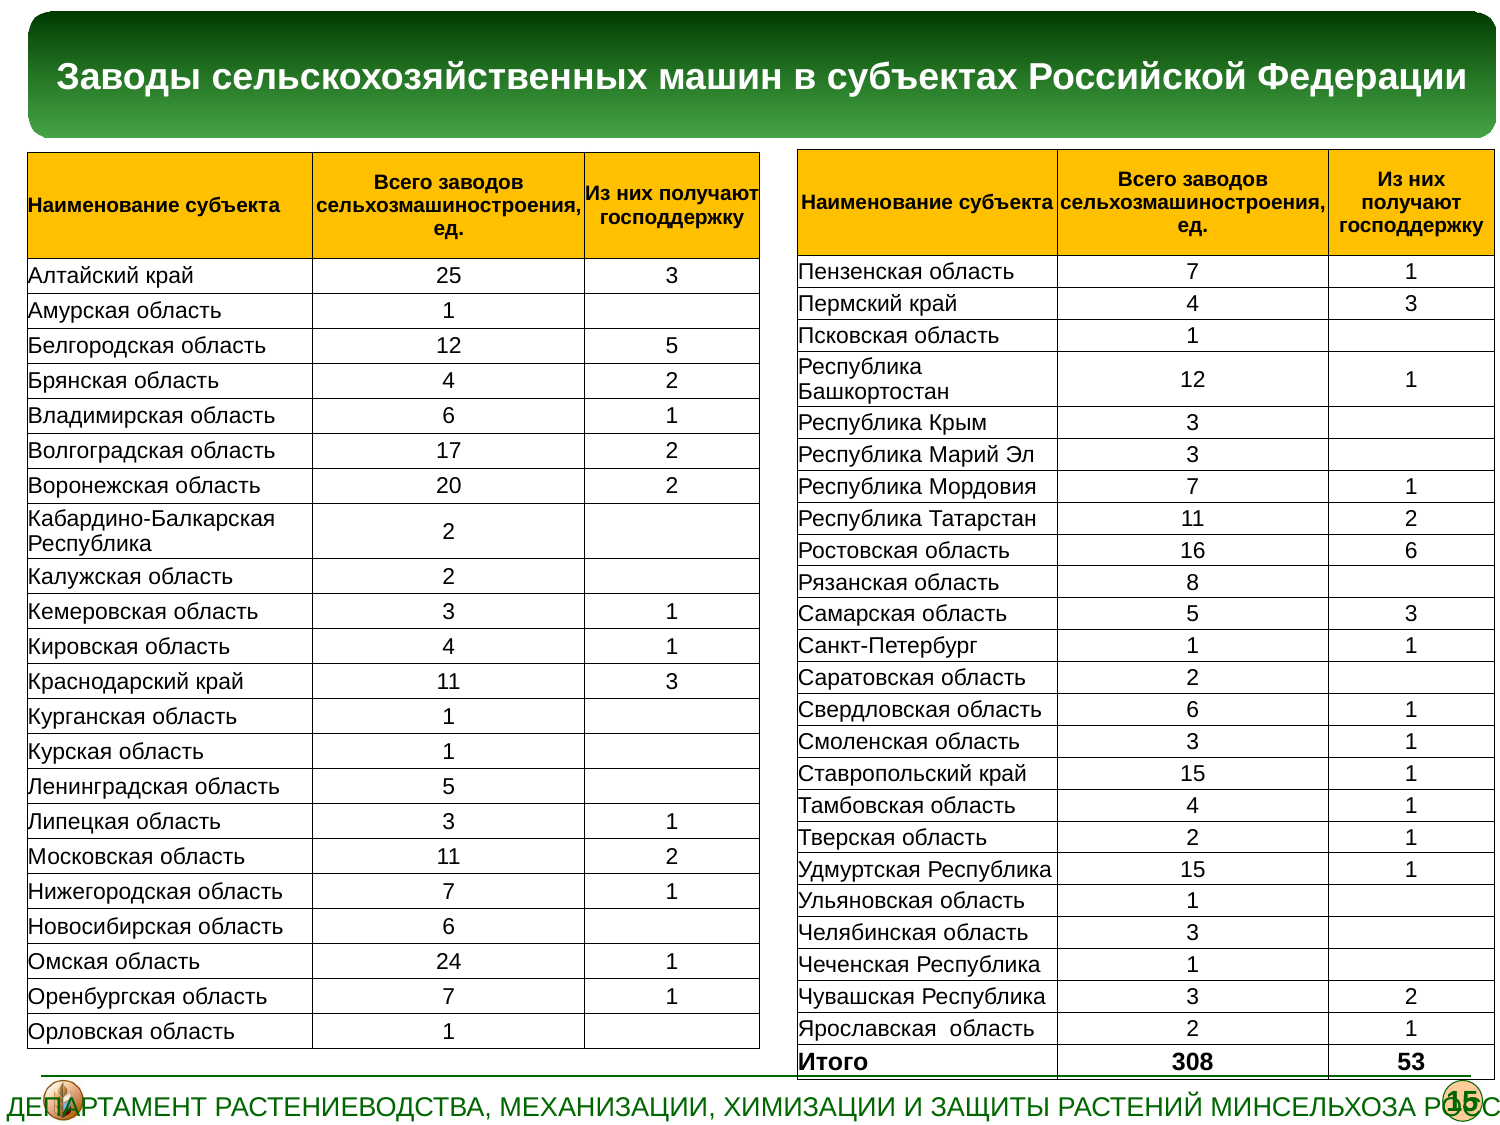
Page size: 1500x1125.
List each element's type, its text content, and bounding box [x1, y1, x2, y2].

table_cell 1 [585, 804, 759, 838]
table_cell 25 [313, 259, 584, 293]
table_cell [585, 504, 759, 558]
table_cell 7 [313, 874, 584, 908]
table_cell 1 [1329, 790, 1494, 821]
table_cell Свердловская область [798, 694, 1057, 725]
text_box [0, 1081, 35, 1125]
table_cell Калужская область [28, 559, 312, 593]
table_cell Волгоградская область [28, 434, 312, 468]
table_cell [1329, 407, 1494, 438]
table_cell Республика Мордовия [798, 471, 1057, 502]
table_cell Новосибирская область [28, 909, 312, 943]
table_cell 8 [1058, 566, 1328, 597]
table_cell 11 [1058, 503, 1328, 534]
table_cell 12 [1058, 352, 1328, 406]
table_cell Тамбовская область [798, 790, 1057, 821]
table_cell Тверская область [798, 822, 1057, 852]
table_cell 12 [313, 329, 584, 363]
table_cell 3 [1058, 407, 1328, 438]
table_cell 2 [313, 559, 584, 593]
table_cell 2 [585, 364, 759, 398]
table_cell 3 [1329, 598, 1494, 629]
table_header Из них получают господдержку [1329, 150, 1494, 255]
table_cell Республика Крым [798, 407, 1057, 438]
table_cell Ульяновская область [798, 885, 1057, 916]
table_cell Самарская область [798, 598, 1057, 629]
table_cell 6 [1058, 694, 1328, 725]
table_cell 5 [1058, 598, 1328, 629]
table_cell Кировская область [28, 629, 312, 663]
table_cell Липецкая область [28, 804, 312, 838]
table_cell 1 [585, 874, 759, 908]
table_cell Псковская область [798, 320, 1057, 351]
table_cell 2 [585, 469, 759, 503]
table_cell Алтайский край [28, 259, 312, 293]
table_cell 2 [1058, 822, 1328, 852]
table_cell 2 [585, 839, 759, 873]
table_cell Курская область [28, 734, 312, 768]
table_cell Нижегородская область [28, 874, 312, 908]
table_cell Ярославская область [798, 1013, 1057, 1044]
table_cell Республика Марий Эл [798, 439, 1057, 470]
table_cell 17 [313, 434, 584, 468]
table_cell Краснодарский край [28, 664, 312, 698]
table_cell 15 [1058, 758, 1328, 789]
table_cell Чеченская Республика [798, 949, 1057, 980]
table_cell 20 [313, 469, 584, 503]
table_cell [585, 734, 759, 768]
table_cell 7 [1058, 256, 1328, 287]
table_cell Смоленская область [798, 726, 1057, 757]
table_cell 1 [313, 294, 584, 328]
table_cell 6 [1329, 535, 1494, 565]
table_cell 6 [313, 399, 584, 433]
table_cell 5 [313, 769, 584, 803]
table_cell [1329, 662, 1494, 693]
table_cell 1 [313, 1014, 584, 1048]
table_cell 1 [1329, 256, 1494, 287]
table_cell 1 [313, 699, 584, 733]
table_cell [1329, 949, 1494, 980]
table_cell 24 [313, 944, 584, 978]
table_cell Омская область [28, 944, 312, 978]
table_cell 1 [1329, 822, 1494, 852]
table_cell [1329, 917, 1494, 948]
table_cell [1329, 439, 1494, 470]
table_cell Амурская область [28, 294, 312, 328]
table_cell [585, 909, 759, 943]
table_cell [1329, 566, 1494, 597]
table_cell 1 [585, 399, 759, 433]
table_cell Республика Башкортостан [798, 352, 1057, 406]
table_cell 1 [1329, 853, 1494, 884]
table_cell 3 [1058, 726, 1328, 757]
table_cell Оренбургская область [28, 979, 312, 1013]
table_cell 1 [585, 944, 759, 978]
table_cell Саратовская область [798, 662, 1057, 693]
table_cell 15 [1058, 853, 1328, 884]
table_cell 1 [1058, 630, 1328, 661]
table_cell [1329, 885, 1494, 916]
table_cell 308 [1058, 1045, 1328, 1074]
table_cell 1 [1329, 1013, 1494, 1044]
table_cell Санкт-Петербург [798, 630, 1057, 661]
table_cell [1329, 320, 1494, 351]
table_cell 11 [313, 839, 584, 873]
table_cell 3 [313, 804, 584, 838]
table_header Наименование субъекта [798, 150, 1057, 255]
table_cell Воронежская область [28, 469, 312, 503]
table_cell 4 [313, 629, 584, 663]
table_cell Удмуртская Республика [798, 853, 1057, 884]
table_cell 16 [1058, 535, 1328, 565]
table_cell 1 [1058, 320, 1328, 351]
table_cell Ставропольский край [798, 758, 1057, 789]
table_cell 6 [313, 909, 584, 943]
table_cell 2 [1058, 1013, 1328, 1044]
table_cell Брянская область [28, 364, 312, 398]
table_cell 3 [313, 594, 584, 628]
table_cell 2 [1329, 503, 1494, 534]
table_cell 3 [1058, 981, 1328, 1012]
table_cell 2 [1058, 662, 1328, 693]
table_cell 2 [313, 504, 584, 558]
table_cell [585, 699, 759, 733]
table_cell 3 [1058, 917, 1328, 948]
table_cell Московская область [28, 839, 312, 873]
table_cell 5 [585, 329, 759, 363]
table_cell 3 [1329, 288, 1494, 319]
table_cell [585, 1014, 759, 1048]
table_cell 1 [585, 629, 759, 663]
table_cell 1 [1329, 630, 1494, 661]
text_box ДЕПАРТАМЕНТ РАСТЕНИЕВОДСТВА, МЕХАНИЗАЦИИ, ХИМИЗАЦИИ И ЗАЩИТЫ РАСТЕНИЙ МИНСЕЛЬХОЗА РОССИИ [91, 1081, 1500, 1125]
table_cell 1 [1329, 471, 1494, 502]
table_cell 4 [1058, 288, 1328, 319]
table_cell Орловская область [28, 1014, 312, 1048]
table_cell 1 [1329, 694, 1494, 725]
table_cell Кемеровская область [28, 594, 312, 628]
table_cell 7 [313, 979, 584, 1013]
table_cell Кабардино-Балкарская Республика [28, 504, 312, 558]
table_cell 2 [585, 434, 759, 468]
table_cell Владимирская область [28, 399, 312, 433]
table_cell Рязанская область [798, 566, 1057, 597]
table_cell 1 [1058, 885, 1328, 916]
table_cell [585, 559, 759, 593]
table_cell Белгородская область [28, 329, 312, 363]
table_header Всего заводов сельхозмашиностроения, ед. [313, 153, 584, 258]
table_cell 1 [585, 979, 759, 1013]
table_cell 1 [585, 594, 759, 628]
table_cell 7 [1058, 471, 1328, 502]
table_header Из них получают господдержку [585, 153, 759, 258]
table_cell Республика Татарстан [798, 503, 1057, 534]
table_header Всего заводов сельхозмашиностроения, ед. [1058, 150, 1328, 255]
table_cell Курганская область [28, 699, 312, 733]
text_box Заводы сельскохозяйственных машин в субъектах Российской Федерации [28, 11, 1496, 138]
table_cell Итого [798, 1045, 1057, 1074]
table_cell 3 [585, 259, 759, 293]
table_cell 1 [1329, 726, 1494, 757]
table_cell Ростовская область [798, 535, 1057, 565]
table_cell 1 [1058, 949, 1328, 980]
table_cell 1 [313, 734, 584, 768]
table_cell 1 [1329, 758, 1494, 789]
table_cell 4 [1058, 790, 1328, 821]
table_cell 3 [1058, 439, 1328, 470]
table_cell Пензенская область [798, 256, 1057, 287]
table_cell 11 [313, 664, 584, 698]
table_cell Челябинская область [798, 917, 1057, 948]
picture [41, 1077, 86, 1125]
table_header Наименование субъекта [28, 153, 312, 258]
table_cell [585, 769, 759, 803]
table_cell 1 [1329, 352, 1494, 406]
table_cell 4 [313, 364, 584, 398]
table_cell [585, 294, 759, 328]
table_cell Чувашская Республика [798, 981, 1057, 1012]
table_cell 3 [585, 664, 759, 698]
table_cell 2 [1329, 981, 1494, 1012]
table_cell Пермский край [798, 288, 1057, 319]
table_cell 53 [1329, 1045, 1494, 1079]
table_cell Ленинградская область [28, 769, 312, 803]
